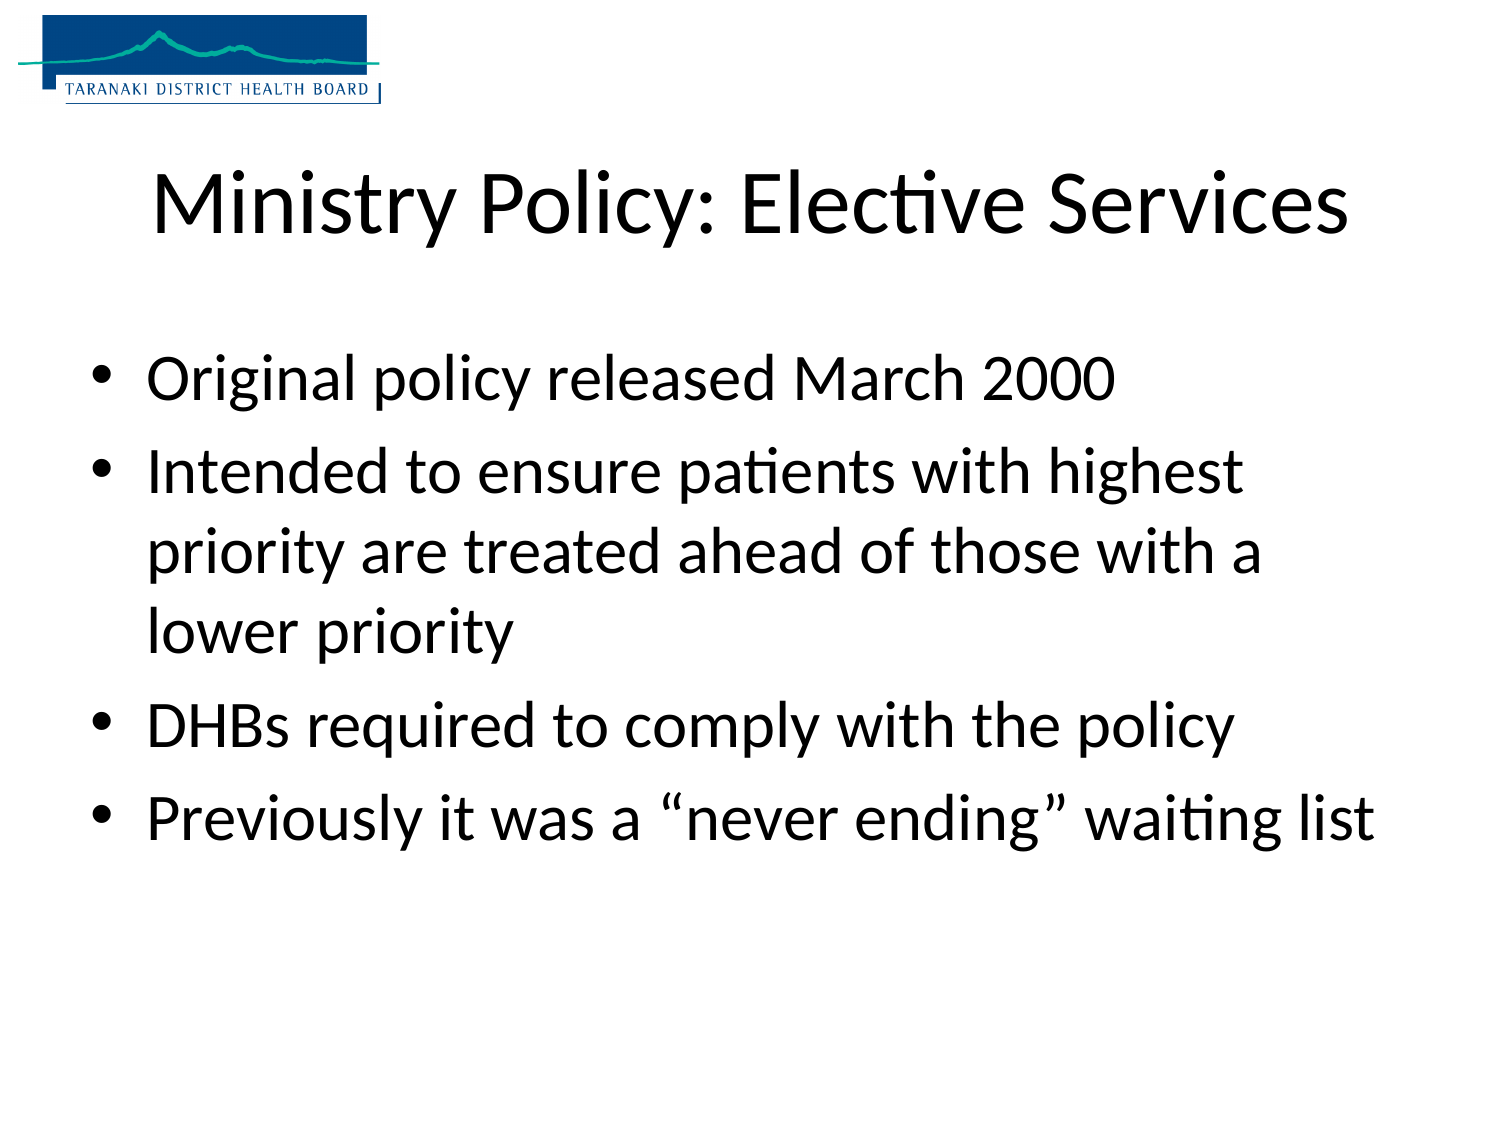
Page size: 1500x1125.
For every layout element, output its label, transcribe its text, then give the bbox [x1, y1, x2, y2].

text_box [17, 15, 381, 104]
list Original policy released March 2000 Intended to ensure patients with highest priority are treated ahead of those with a lower priority DHBs required to comply with the policy Previously it was a “never ending” waiting list [75, 326, 1425, 1005]
title Ministry Policy: Elective Services [76, 113, 1427, 280]
